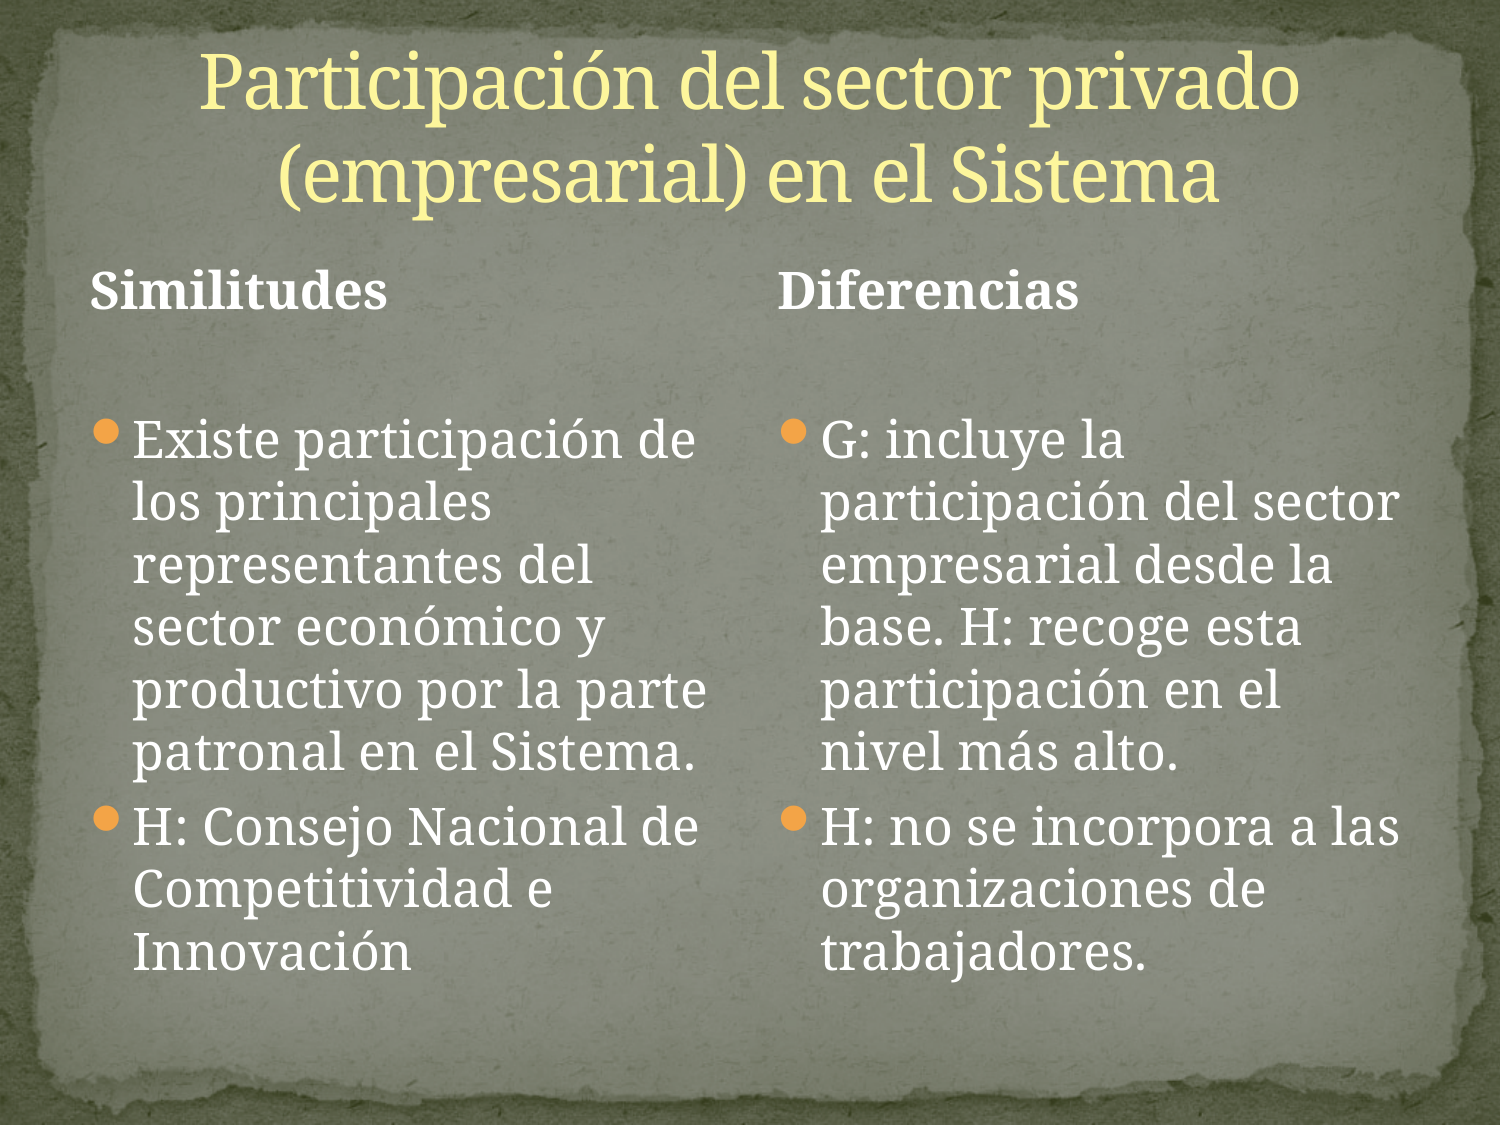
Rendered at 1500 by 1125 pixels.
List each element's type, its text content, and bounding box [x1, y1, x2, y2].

list Diferencias G: incluye la participación del sector empresarial desde la base. H: recoge esta participación en el nivel más alto. H: no se incorpora a las organizaciones de trabajadores. [762, 249, 1429, 1000]
list Similitudes Existe participación de los principales representantes del sector económico y productivo por la parte patronal en el Sistema. H: Consejo Nacional de Competitividad e Innovación [75, 249, 741, 1000]
title Participación del sector privado (empresarial) en el Sistema [74, 24, 1425, 225]
